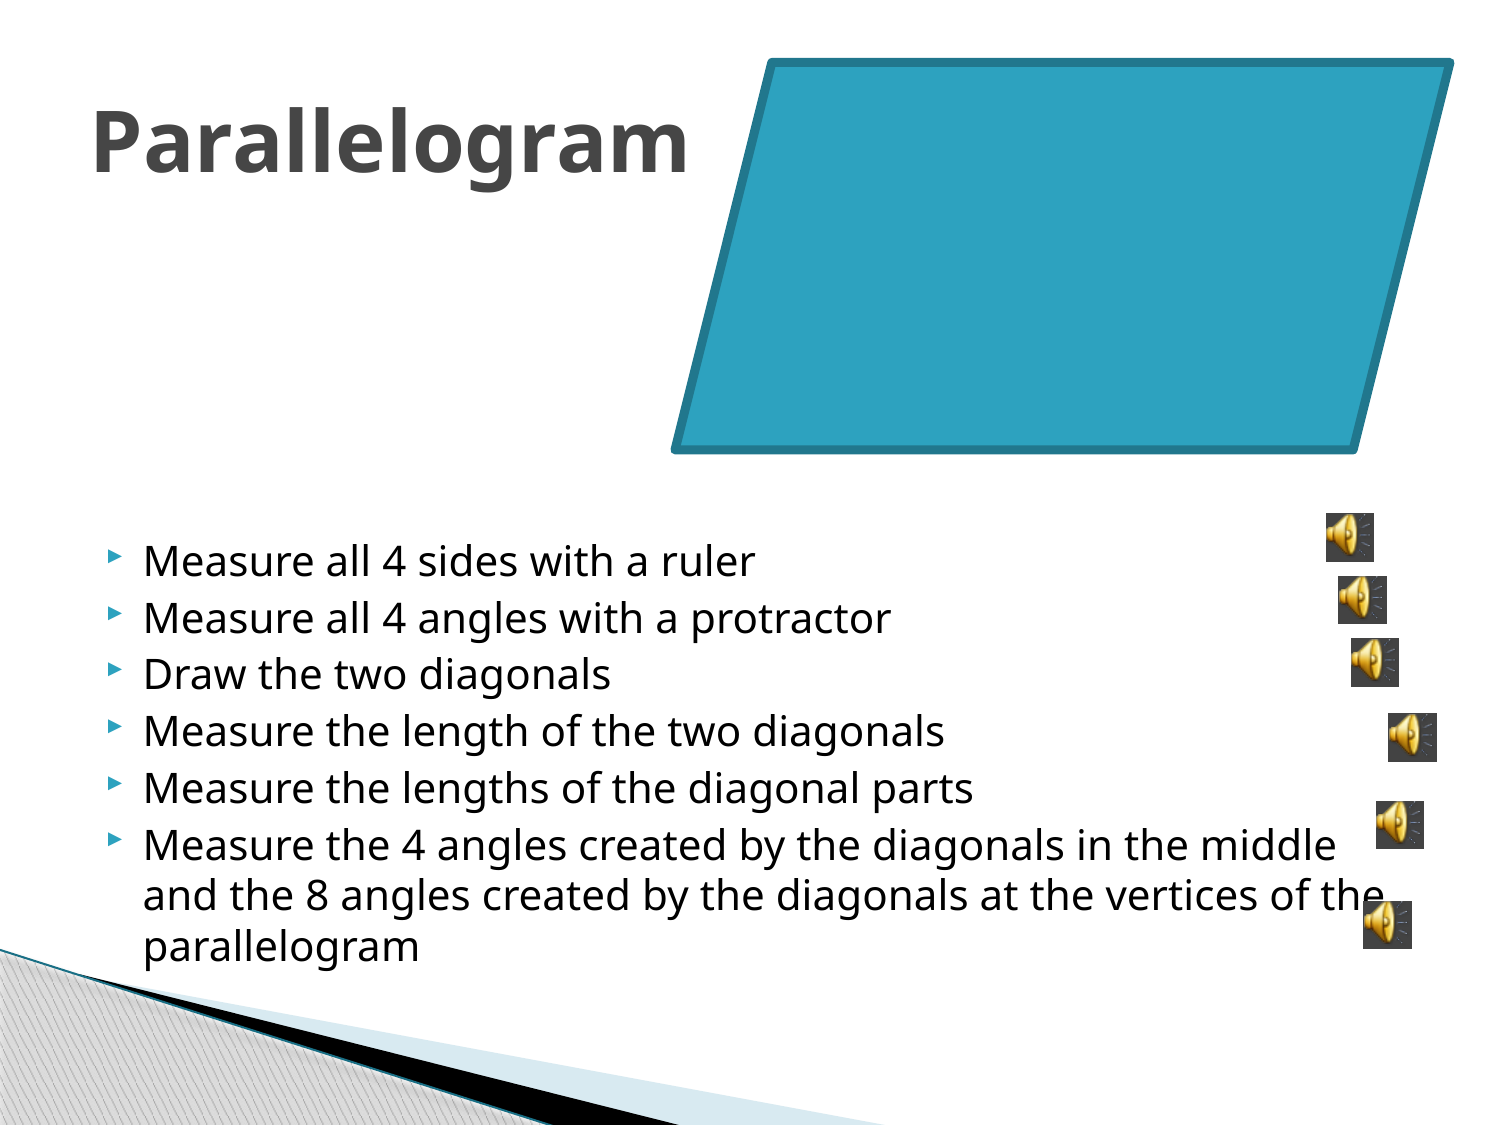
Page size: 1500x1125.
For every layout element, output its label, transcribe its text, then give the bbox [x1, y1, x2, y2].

text_box [670, 57, 1455, 455]
list Measure all 4 sides with a ruler Measure all 4 angles with a protractor Draw the two diagonals Measure the length of the two diagonals Measure the lengths of the diagonal parts Measure the 4 angles created by the diagonals in the middle and the 8 angles created by the diagonals at the vertices of the parallelogram [75, 243, 1425, 986]
title Parallelogram [75, 45, 1425, 233]
picture [1374, 799, 1426, 851]
picture [1387, 712, 1438, 763]
picture [1362, 899, 1413, 951]
picture [1349, 637, 1401, 688]
picture [1324, 512, 1376, 563]
picture [1337, 574, 1388, 626]
